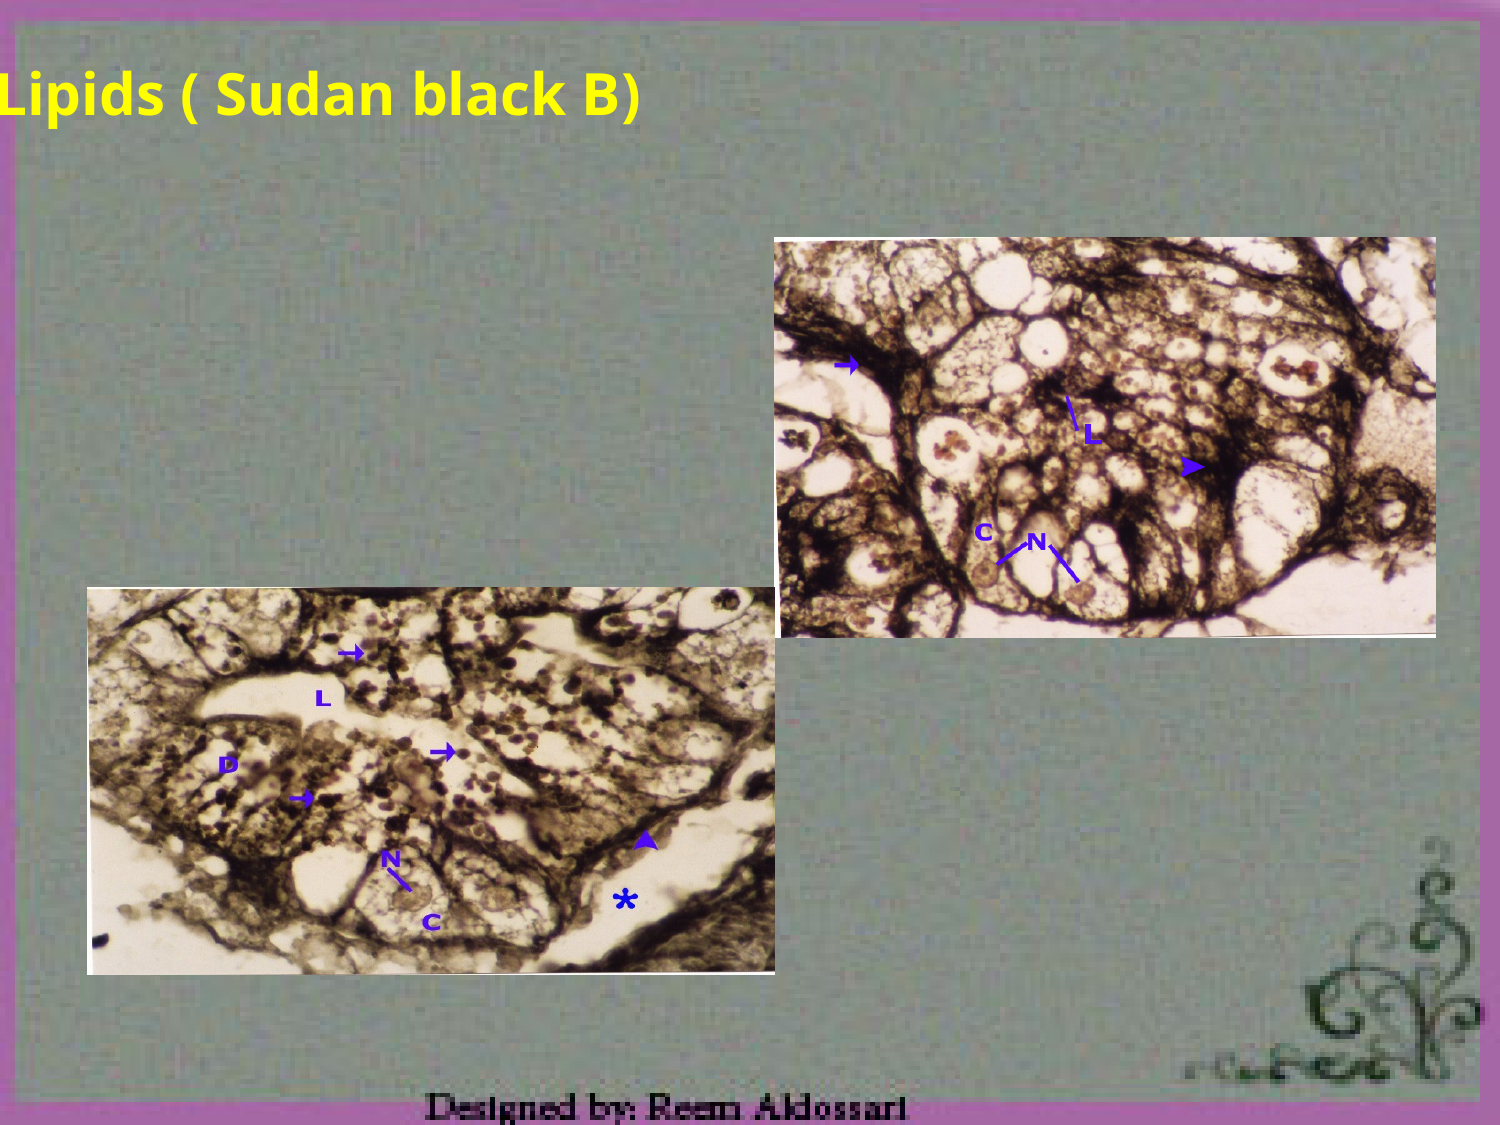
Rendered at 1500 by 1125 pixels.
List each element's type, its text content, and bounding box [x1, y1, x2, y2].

picture [0, 0, 1500, 1125]
text_box Lipids ( Sudan black B) [0, 50, 672, 135]
